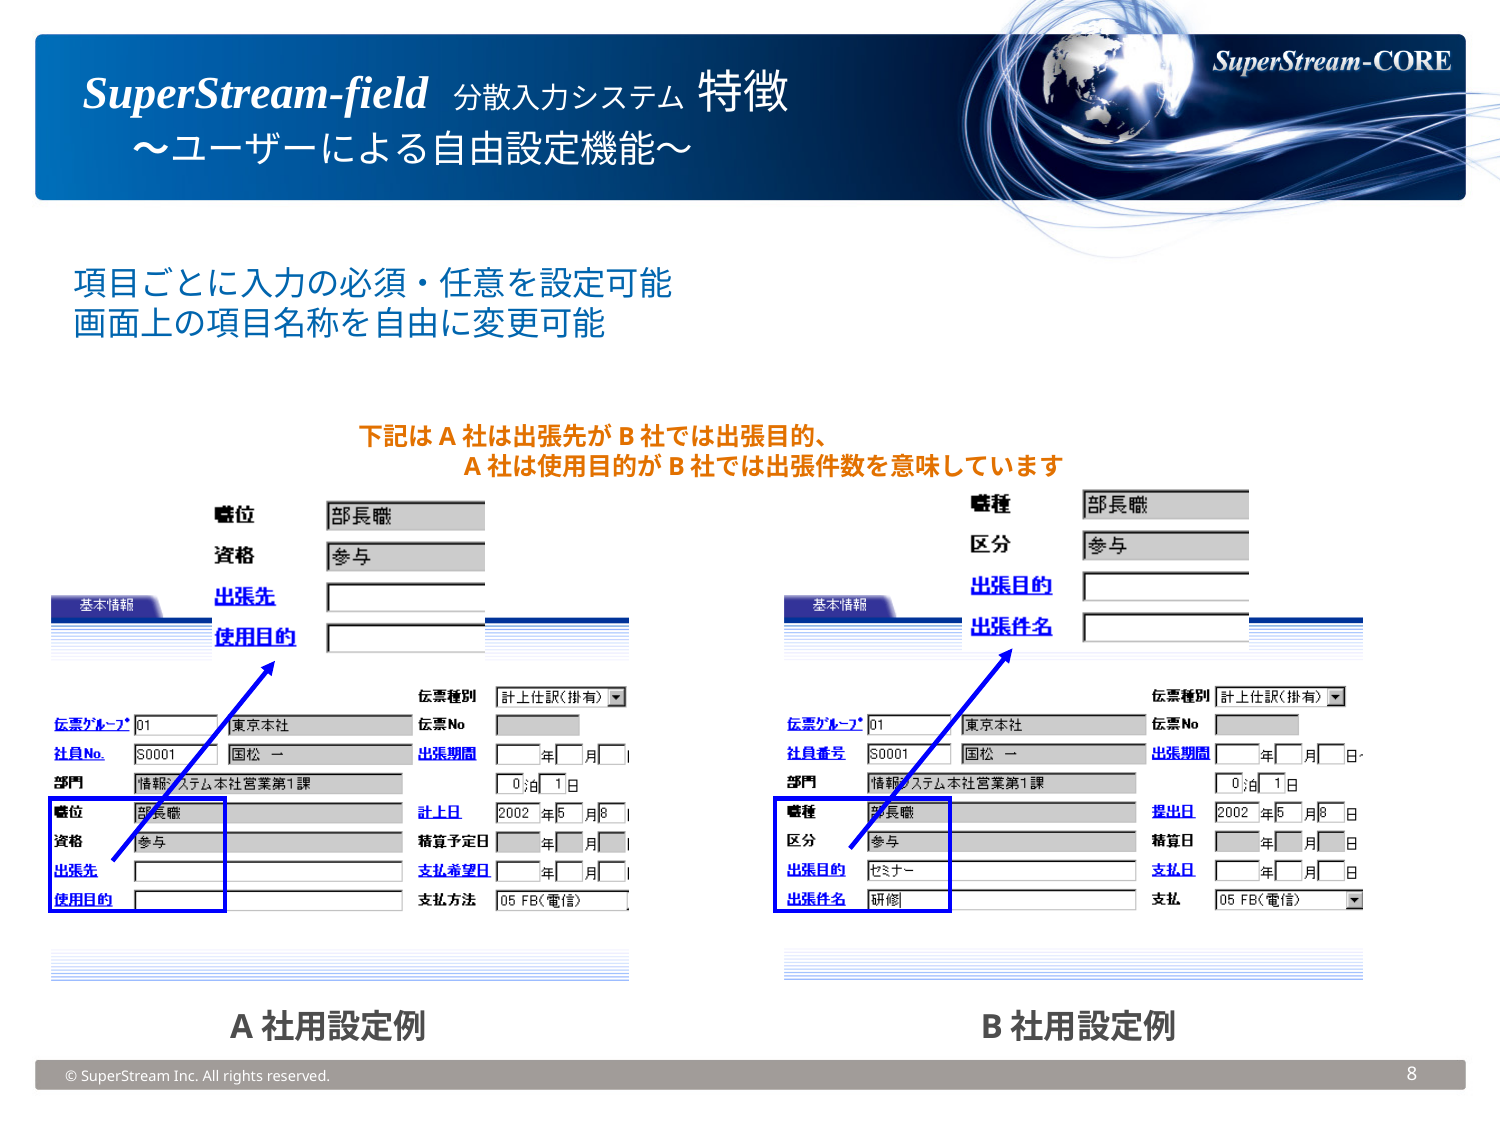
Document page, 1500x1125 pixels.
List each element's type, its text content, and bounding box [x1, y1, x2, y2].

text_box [783, 593, 1363, 981]
footer © SuperStream Inc. All rights reserved. [50, 1059, 423, 1094]
text_box [774, 798, 778, 911]
text_box B社用設定例 [965, 998, 1267, 1053]
text_box A社用設定例 [215, 998, 518, 1053]
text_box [49, 593, 630, 982]
text_box 項目ごとに入力の必須・任意を設定可能 画面上の項目名称を自由に変更可能 [59, 254, 688, 350]
slide_number 8 [1299, 1060, 1418, 1090]
picture [0, 0, 1500, 1125]
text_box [212, 498, 485, 662]
title SuperStream-field 分散入力システム 特徴 ～ユーザーによる自由設定機能～ [82, 35, 1418, 201]
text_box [962, 485, 1249, 652]
text_box 下記はA社は出張先がB社では出張目的、 A社は使用目的がB社では出張件数を意味しています [343, 413, 1080, 489]
